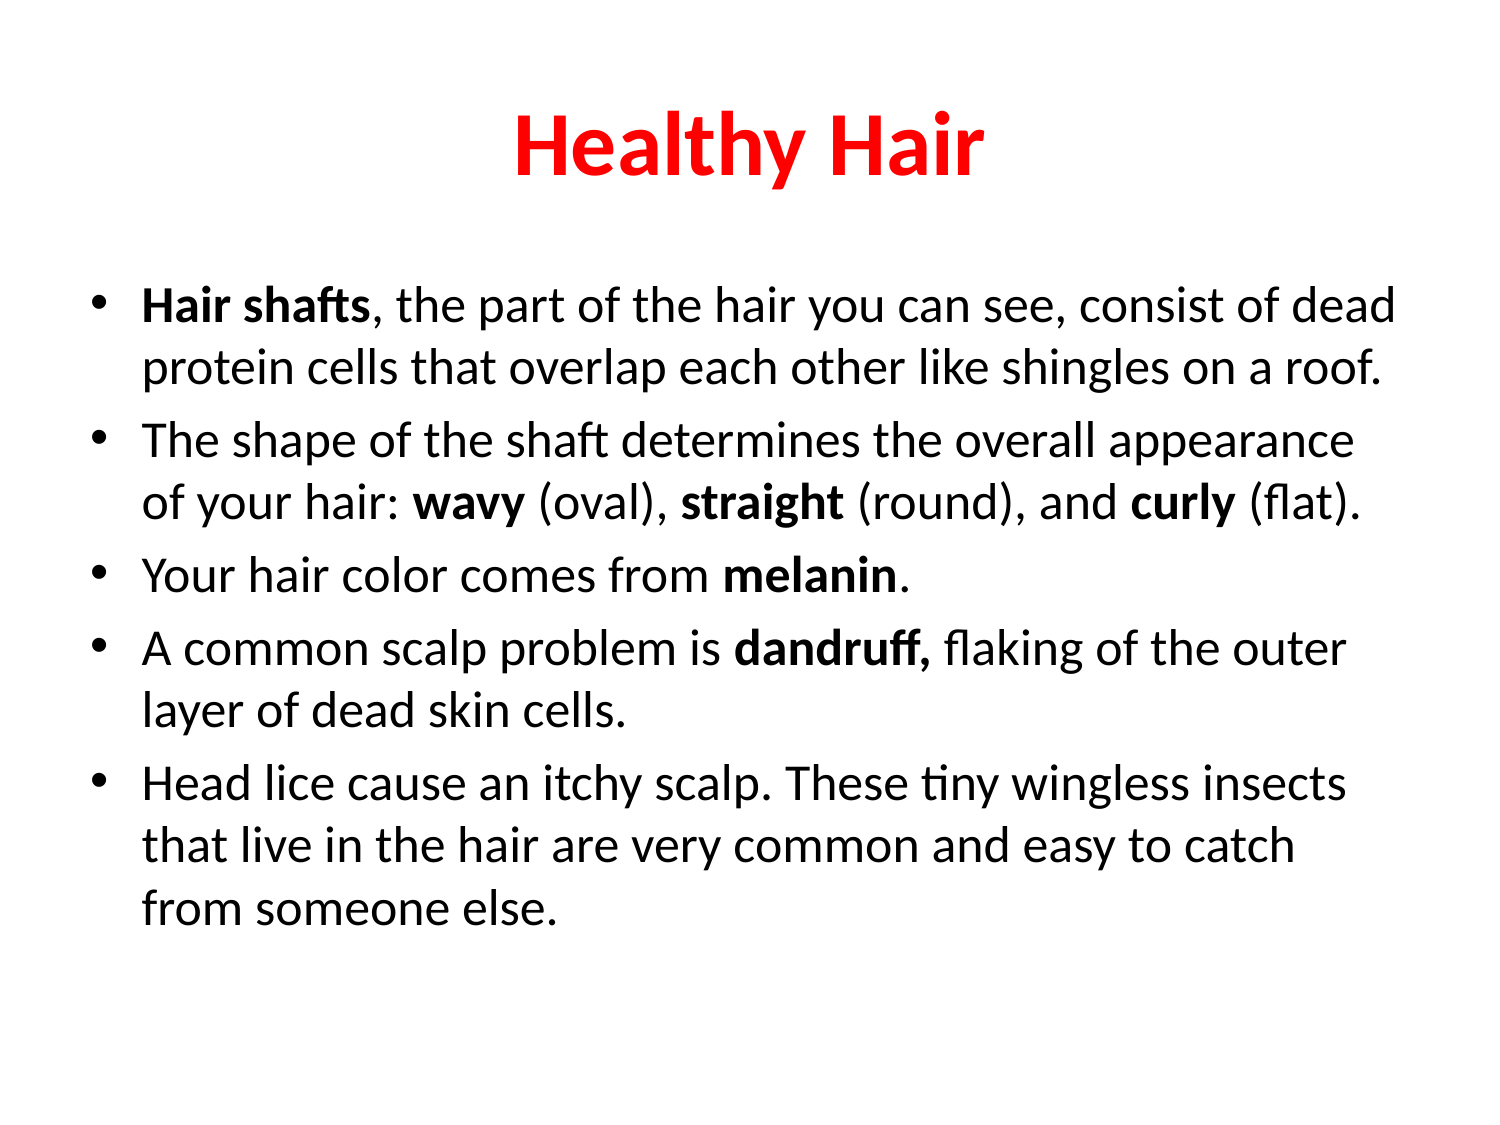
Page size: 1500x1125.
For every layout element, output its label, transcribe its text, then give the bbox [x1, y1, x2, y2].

list Hair shafts, the part of the hair you can see, consist of dead protein cells that overlap each other like shingles on a roof. The shape of the shaft determines the overall appearance of your hair: wavy (oval), straight (round), and curly (flat). Your hair color comes from melanin. A common scalp problem is dandruff, flaking of the outer layer of dead skin cells. Head lice cause an itchy scalp. These tiny wingless insects that live in the hair are very common and easy to catch from someone else. [75, 262, 1425, 1005]
title Healthy Hair [75, 45, 1425, 233]
